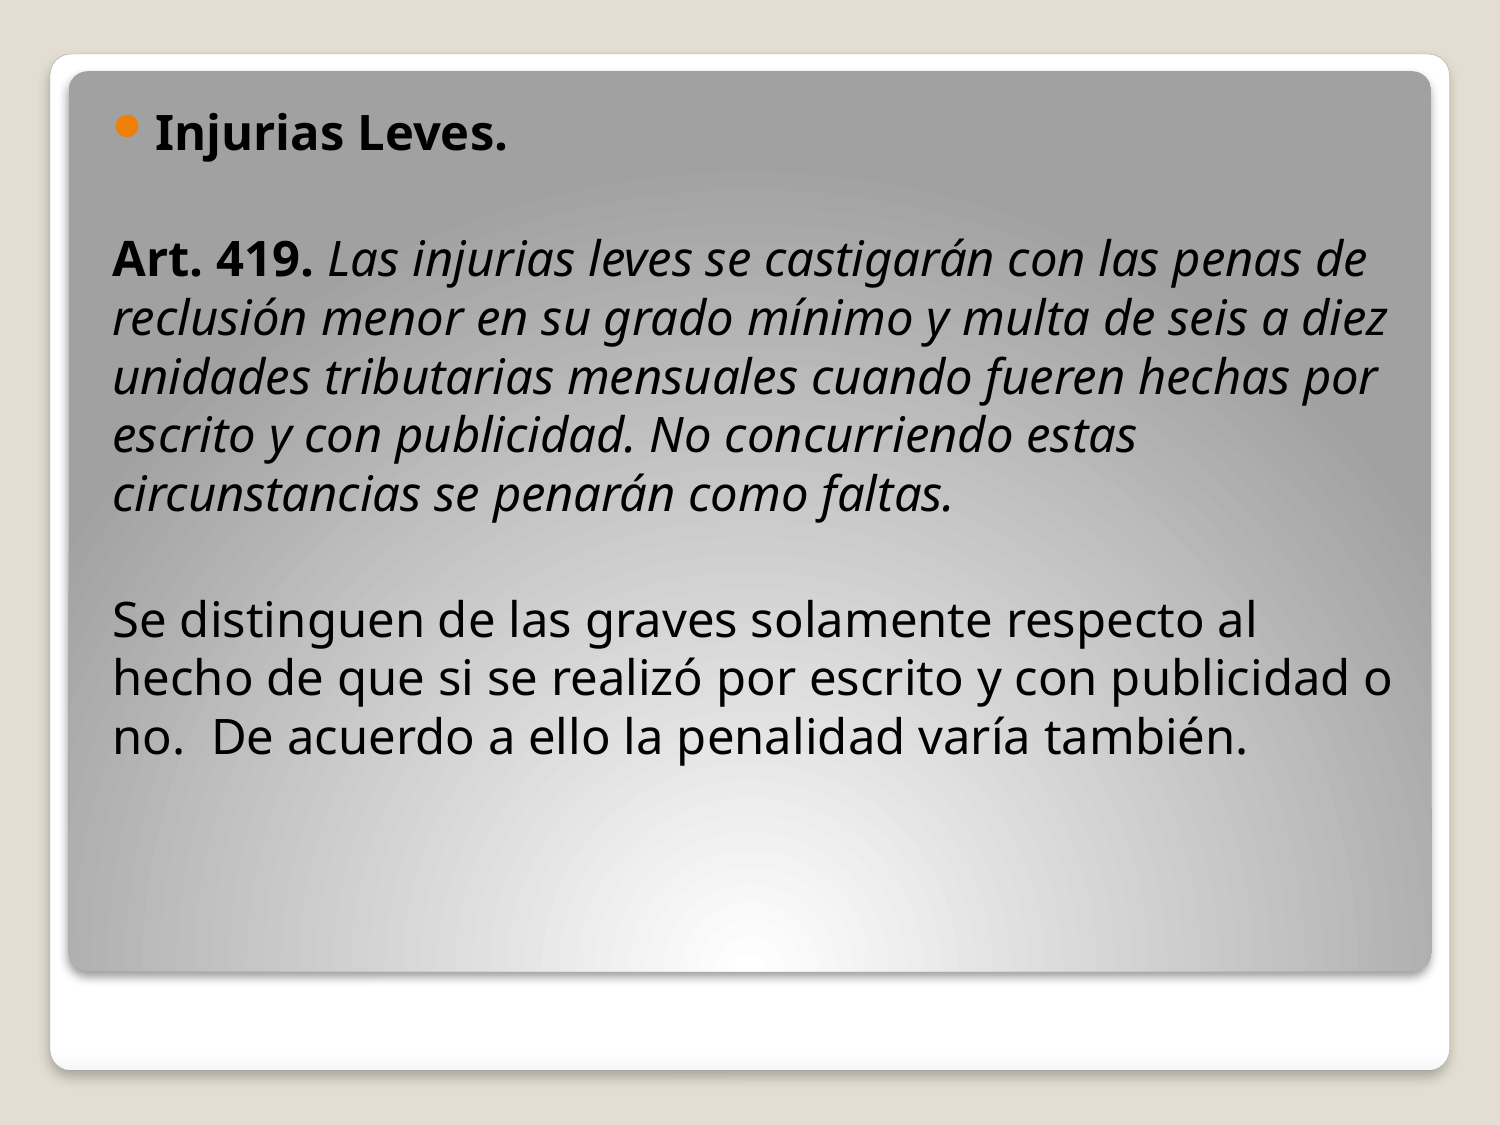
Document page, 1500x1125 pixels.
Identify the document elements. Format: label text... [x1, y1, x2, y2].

list Injurias Leves. Art. 419. Las injurias leves se castigarán con las penas de reclusión menor en su grado mínimo y multa de seis a diez unidades tributarias mensuales cuando fueren hechas por escrito y con publicidad. No concurriendo estas circunstancias se penarán como faltas. Se distinguen de las graves solamente respecto al hecho de que si se realizó por escrito y con publicidad o no. De acuerdo a ello la penalidad varía también. [82, 86, 1425, 774]
